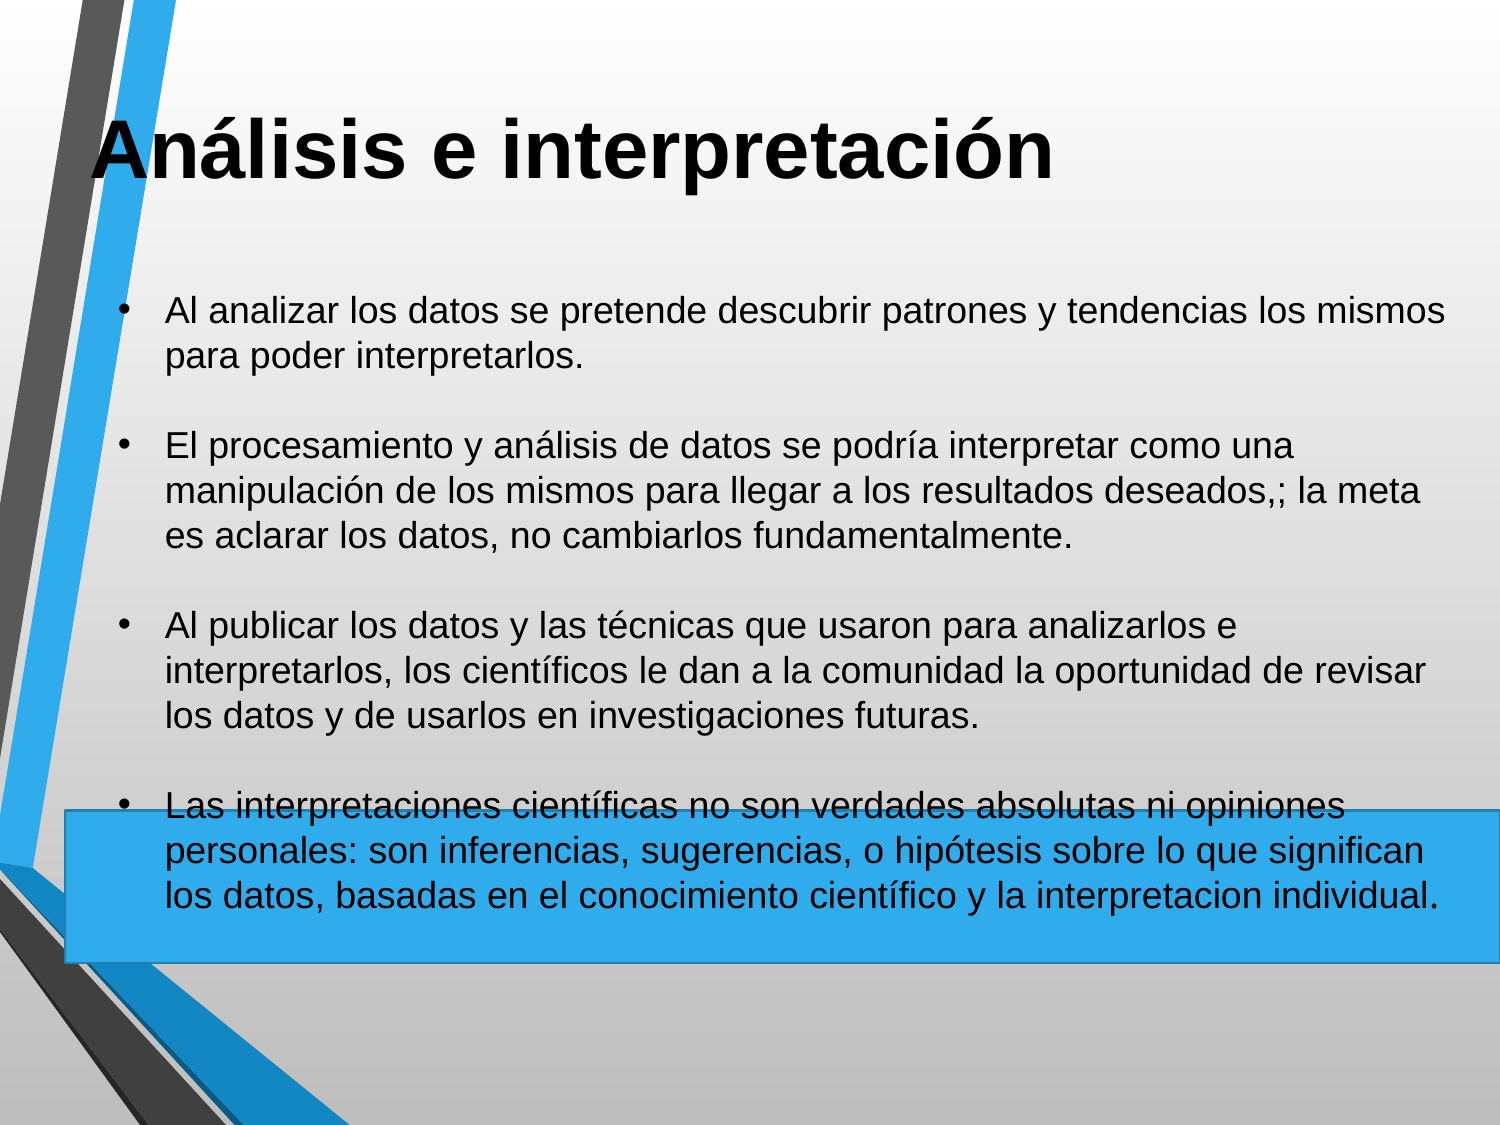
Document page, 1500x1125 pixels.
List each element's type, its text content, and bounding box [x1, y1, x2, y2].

list [64, 809, 1500, 964]
title Análisis e interpretación [0, 69, 1169, 221]
text_box Al analizar los datos se pretende descubrir patrones y tendencias los mismos para poder interpretarlos. El procesamiento y análisis de datos se podría interpretar como una manipulación de los mismos para llegar a los resultados deseados,; la meta es aclarar los datos, no cambiarlos fundamentalmente. Al publicar los datos y las técnicas que usaron para analizarlos e interpretarlos, los científicos le dan a la comunidad la oportunidad de revisar los datos y de usarlos en investigaciones futuras. Las interpretaciones científicas no son verdades absolutas ni opiniones personales: son inferencias, sugerencias, o hipótesis sobre lo que significan los datos, basadas en el conocimiento científico y la interpretacion individual. [103, 278, 1462, 924]
